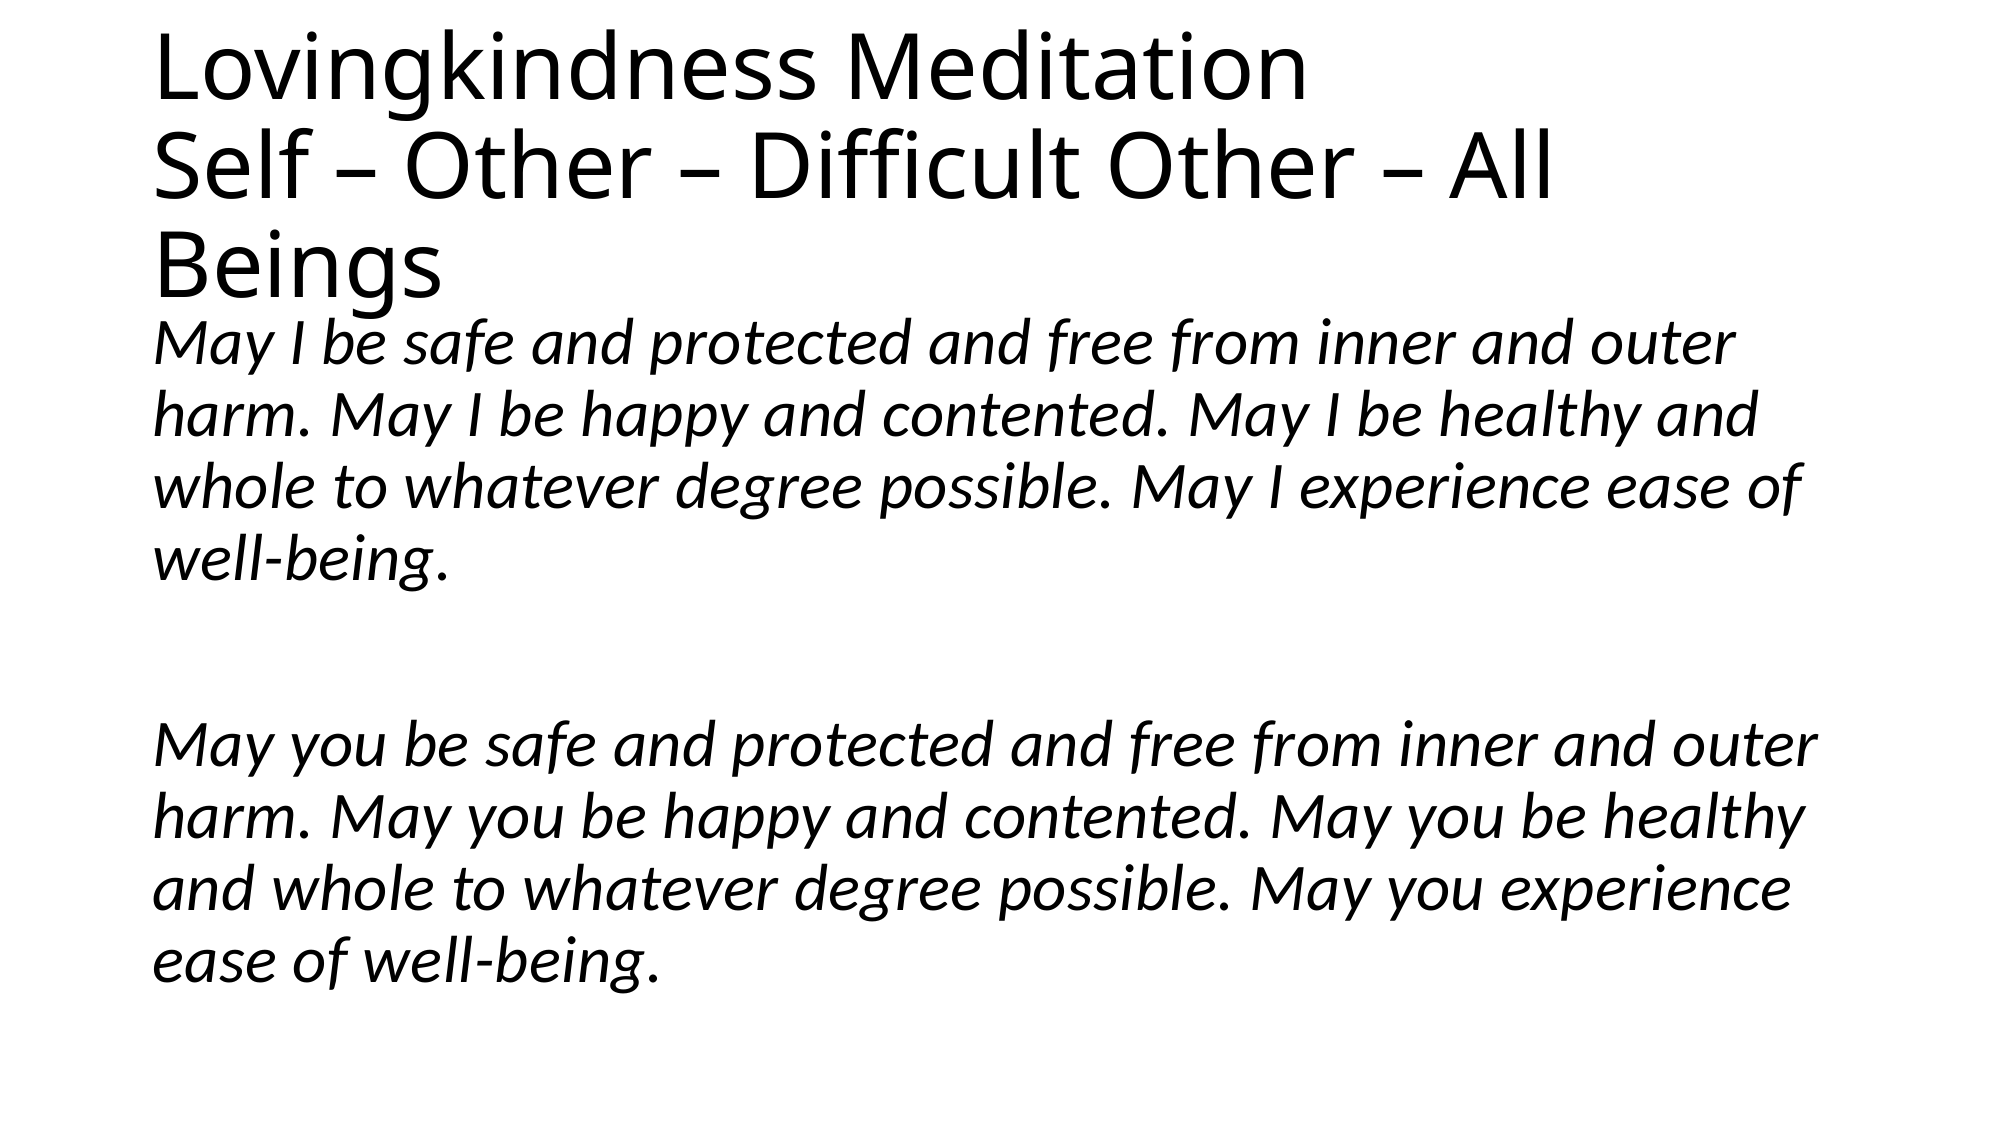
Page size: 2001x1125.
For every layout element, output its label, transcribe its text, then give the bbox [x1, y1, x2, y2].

title Lovingkindness Meditation Self – Other – Difficult Other – All Beings [137, 59, 1863, 278]
list May I be safe and protected and free from inner and outer harm. May I be happy and contented. May I be healthy and whole to whatever degree possible. May I experience ease of well-being. May you be safe and protected and free from inner and outer harm. May you be happy and contented. May you be healthy and whole to whatever degree possible. May you experience ease of well-being. [137, 299, 1863, 1014]
